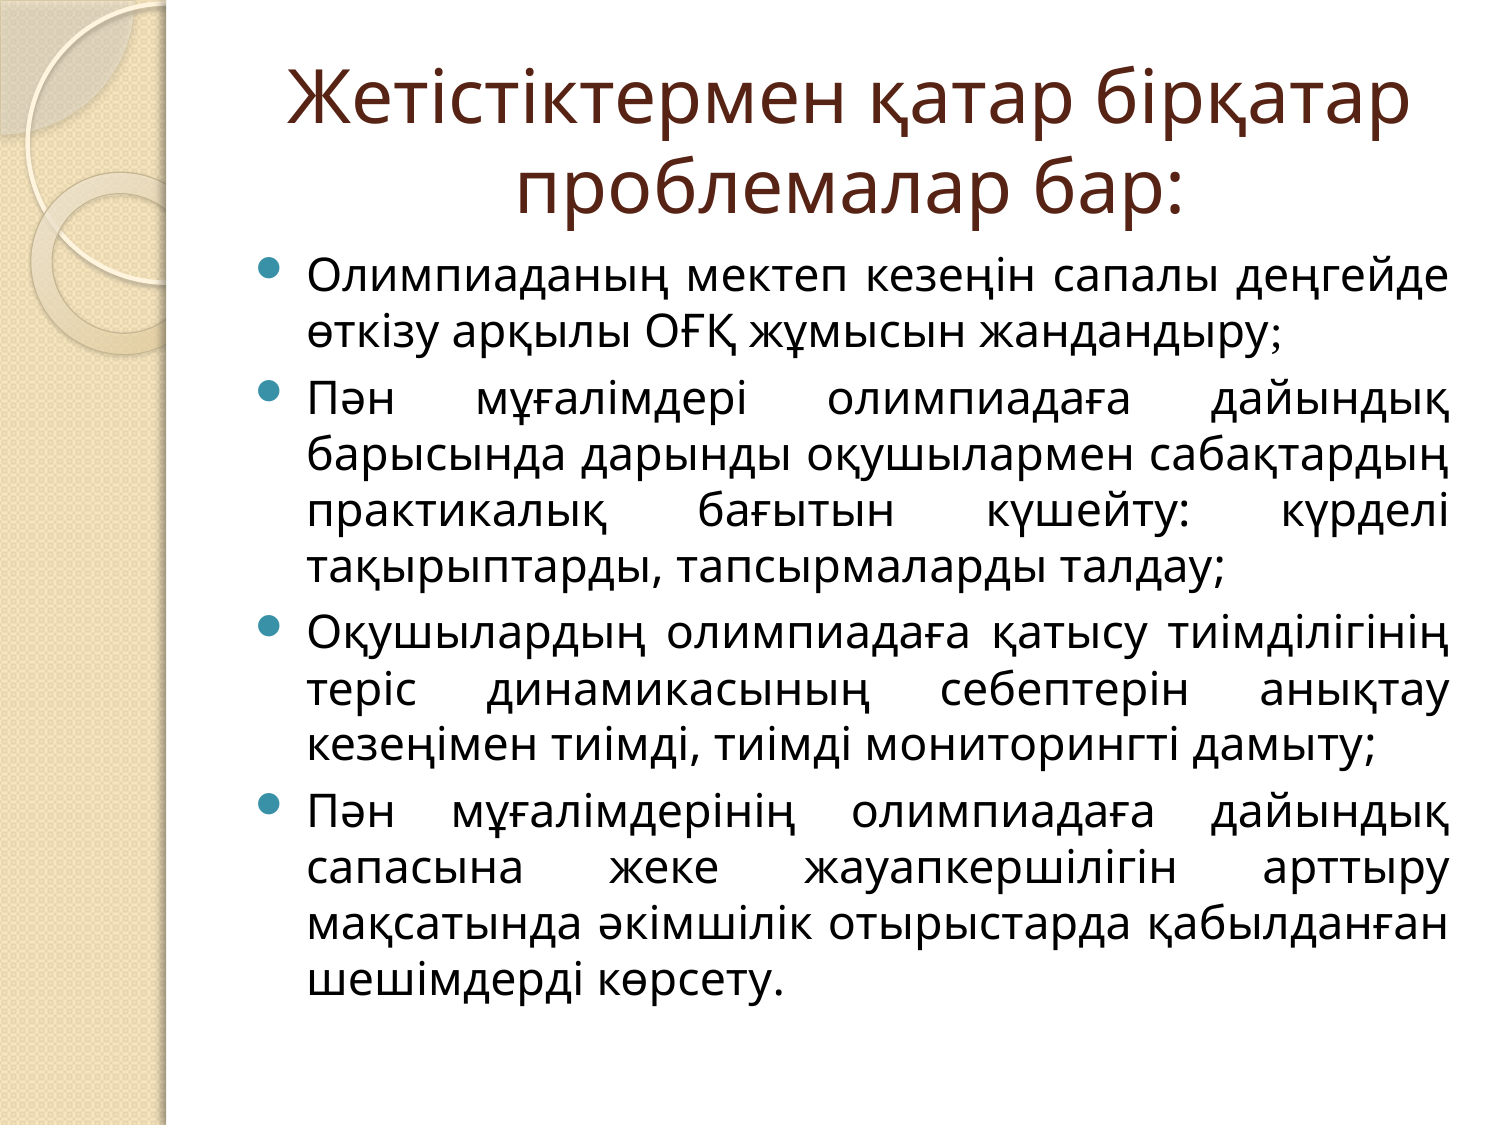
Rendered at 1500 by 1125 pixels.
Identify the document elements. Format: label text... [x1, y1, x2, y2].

list Олимпиаданың мектеп кезеңін сапалы деңгейде өткізу арқылы ОҒҚ жұмысын жандандыру; Пән мұғалімдері олимпиадаға дайындық барысында дарынды оқушылармен сабақтардың практикалық бағытын күшейту: күрделі тақырыптарды, тапсырмаларды талдау; Оқушылардың олимпиадаға қатысу тиімділігінің теріс динамикасының себептерін анықтау кезеңімен тиімді, тиімді мониторингті дамыту; Пән мұғалімдерінің олимпиадаға дайындық сапасына жеке жауапкершілігін арттыру мақсатында әкімшілік отырыстарда қабылданған шешімдерді көрсету. [235, 237, 1466, 1025]
title Жетістіктермен қатар бірқатар проблемалар бар: [235, 45, 1466, 233]
